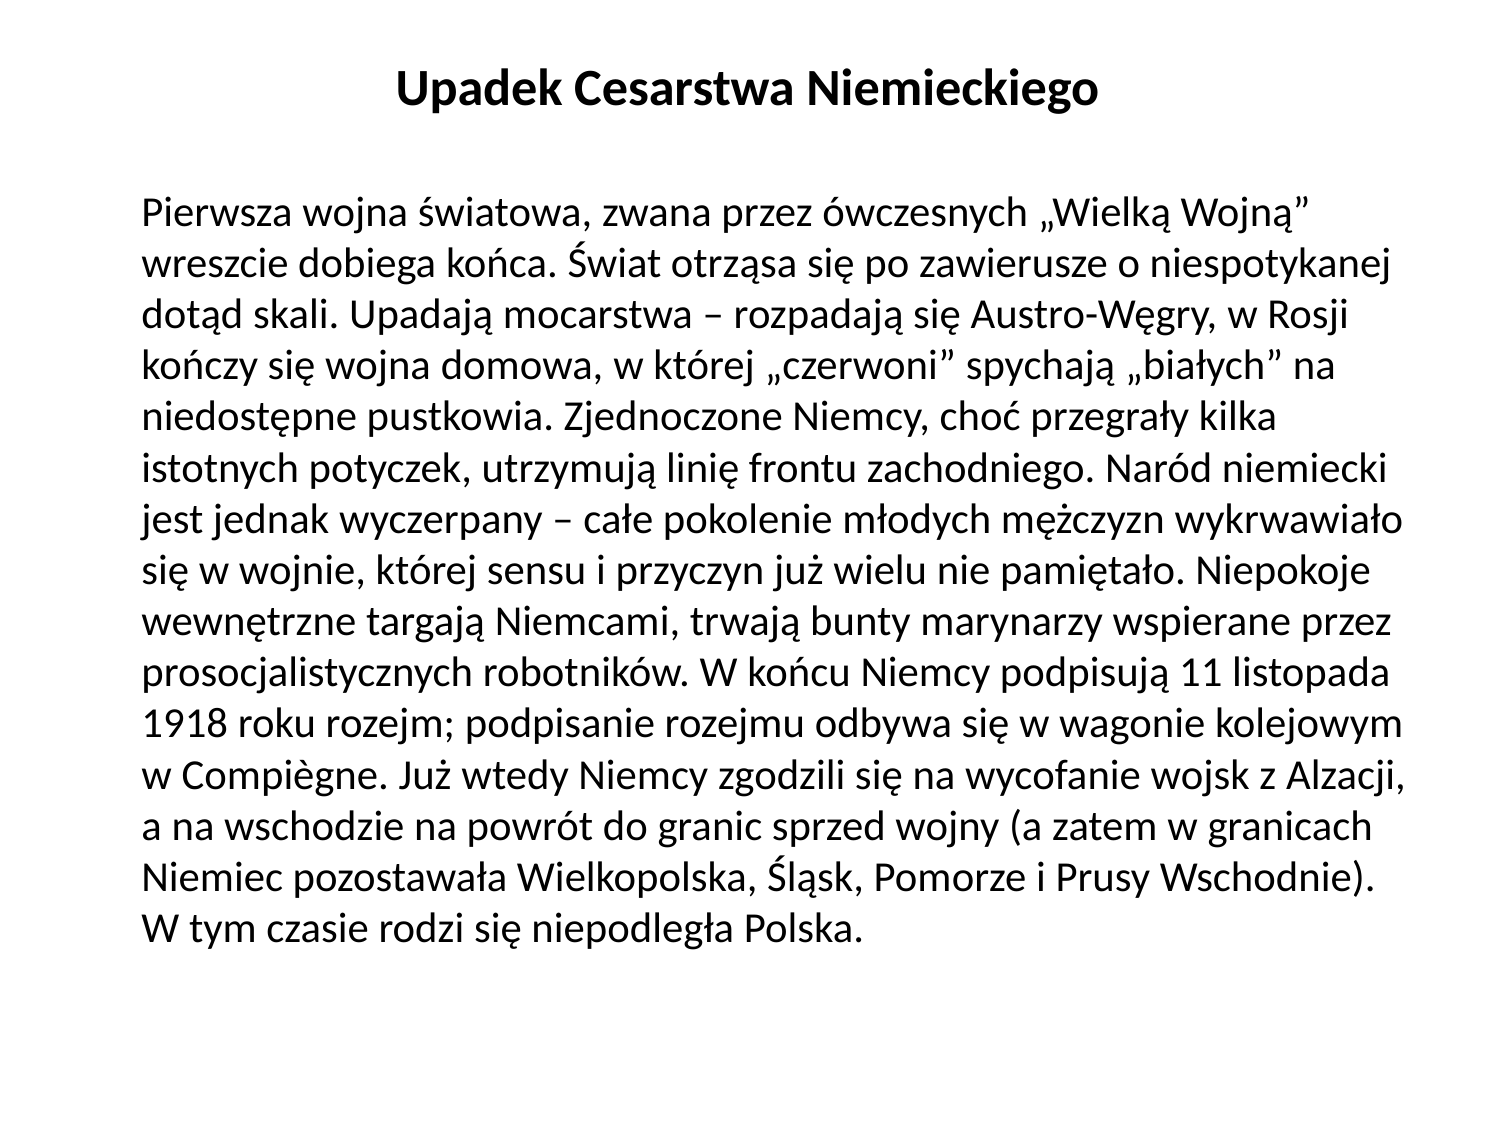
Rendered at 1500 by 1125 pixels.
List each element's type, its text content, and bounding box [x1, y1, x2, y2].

list Pierwsza wojna światowa, zwana przez ówczesnych „Wielką Wojną” wreszcie dobiega końca. Świat otrząsa się po zawierusze o niespotykanej dotąd skali. Upadają mocarstwa – rozpadają się Austro-Węgry, w Rosji kończy się wojna domowa, w której „czerwoni” spychają „białych” na niedostępne pustkowia. Zjednoczone Niemcy, choć przegrały kilka istotnych potyczek, utrzymują linię frontu zachodniego. Naród niemiecki jest jednak wyczerpany – całe pokolenie młodych mężczyzn wykrwawiało się w wojnie, której sensu i przyczyn już wielu nie pamiętało. Niepokoje wewnętrzne targają Niemcami, trwają bunty marynarzy wspierane przez prosocjalistycznych robotników. W końcu Niemcy podpisują 11 listopada 1918 roku rozejm; podpisanie rozejmu odbywa się w wagonie kolejowym w Compiègne. Już wtedy Niemcy zgodzili się na wycofanie wojsk z Alzacji, a na wschodzie na powrót do granic sprzed wojny (a zatem w granicach Niemiec pozostawała Wielkopolska, Śląsk, Pomorze i Prusy Wschodnie). W tym czasie rodzi się niepodległa Polska. [75, 175, 1425, 1005]
title Upadek Cesarstwa Niemieckiego [70, 45, 1425, 188]
